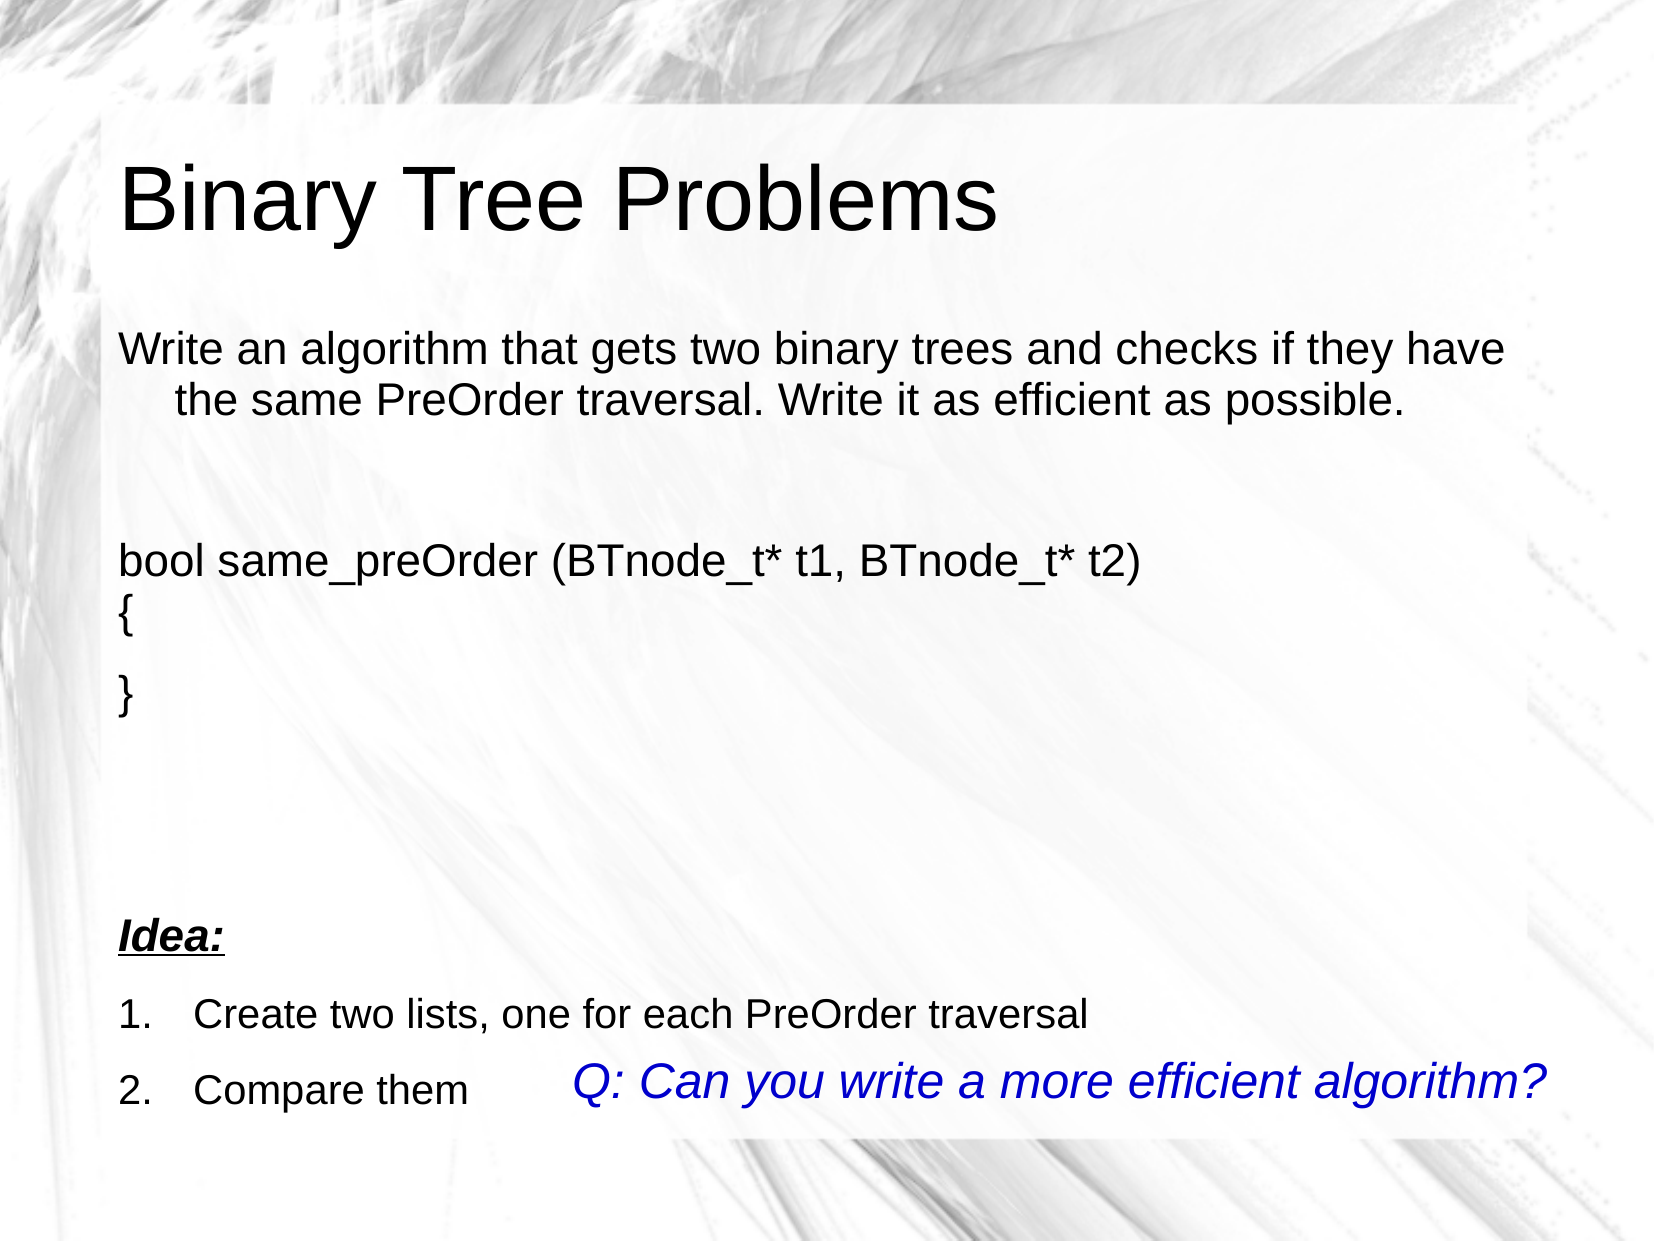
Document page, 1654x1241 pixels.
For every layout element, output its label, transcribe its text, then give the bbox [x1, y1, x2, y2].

picture [0, 0, 1654, 1241]
text_box Q: Can you write a more efficient algorithm? [557, 1046, 1577, 1117]
title Binary Tree Problems [118, 93, 1506, 299]
list Write an algorithm that gets two binary trees and checks if they have the same PreOrder traversal. Write it as efficient as possible. bool same_preOrder (BTnode_t* t1, BTnode_t* t2) { } Idea: Create two lists, one for each PreOrder traversal Compare them [118, 319, 1571, 1109]
